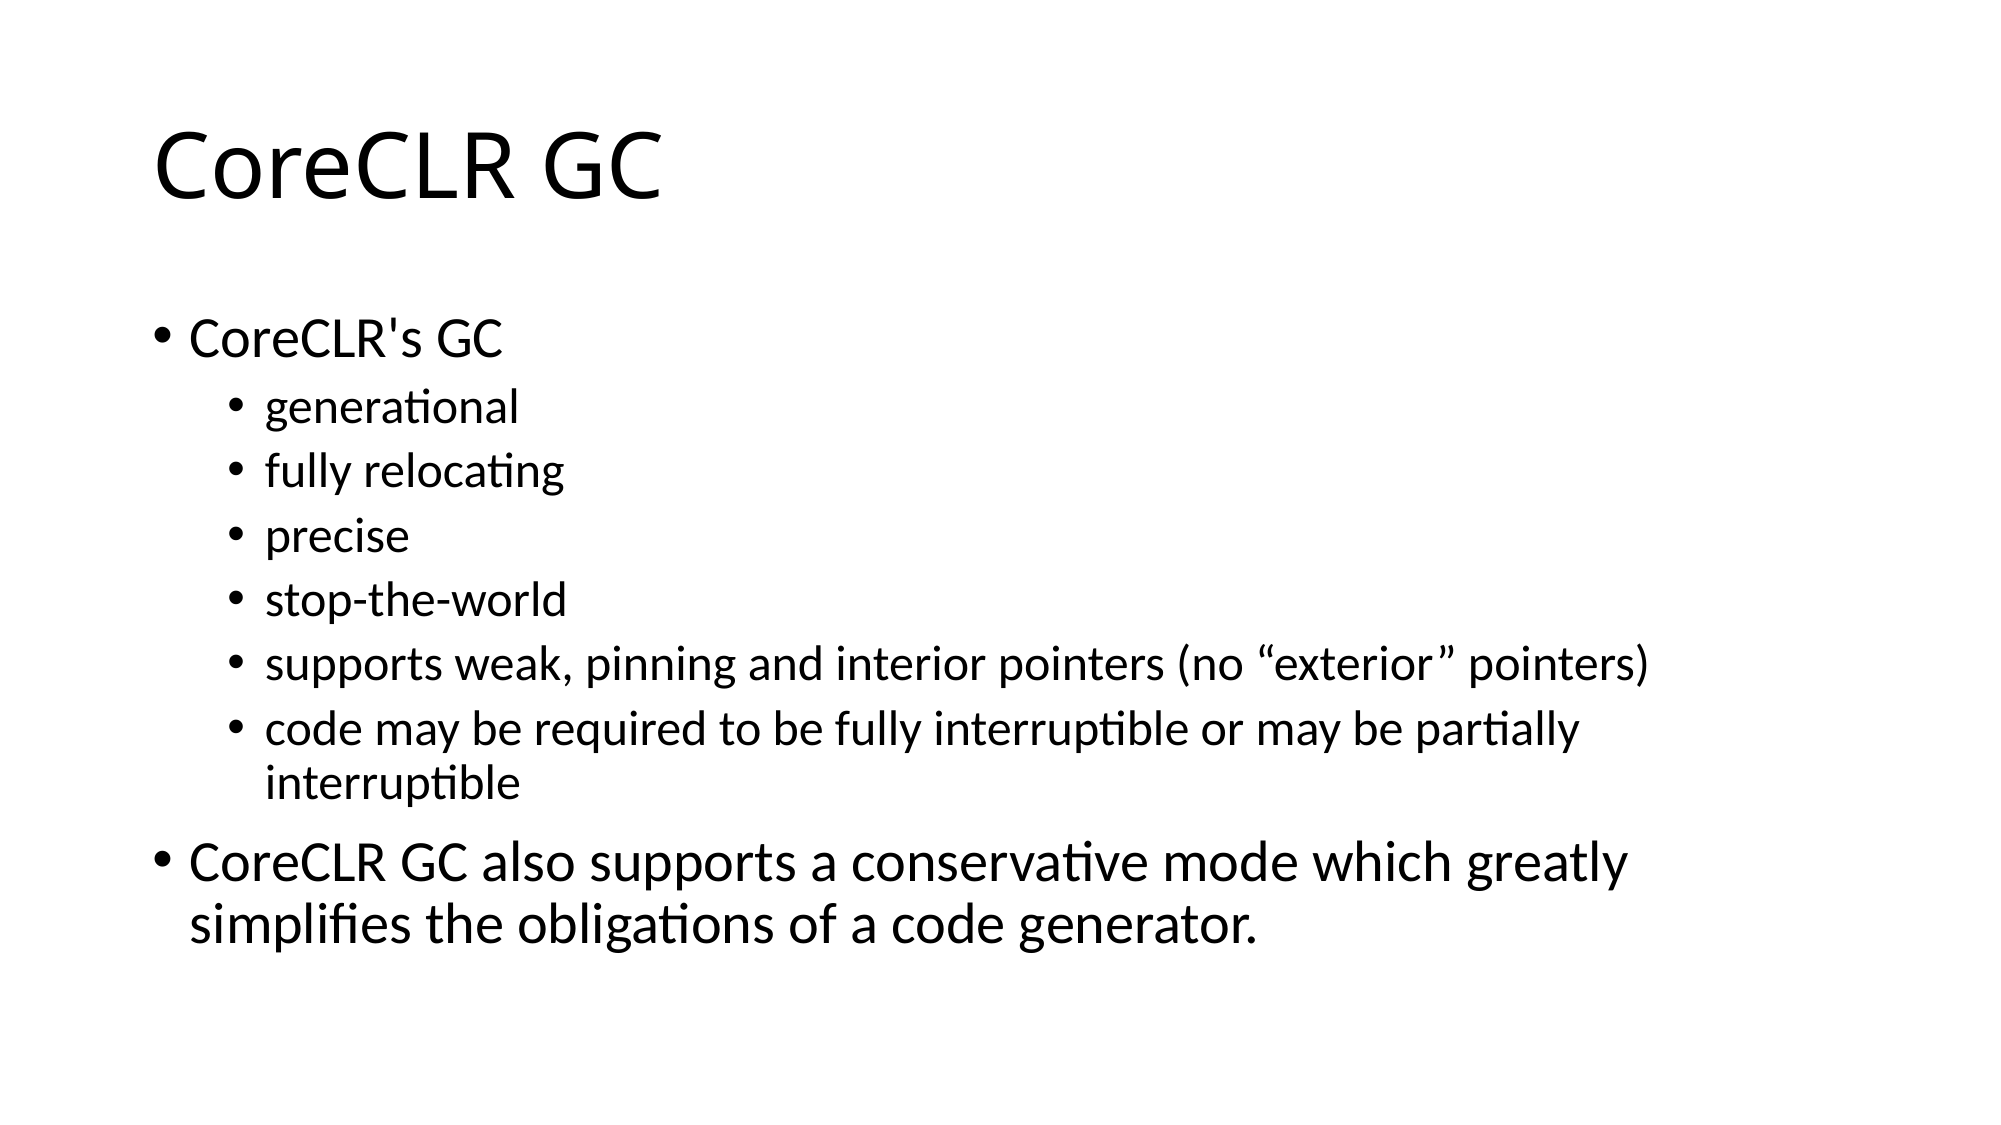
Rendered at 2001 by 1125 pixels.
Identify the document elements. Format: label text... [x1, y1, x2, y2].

list CoreCLR's GC generational fully relocating precise stop-the-world supports weak, pinning and interior pointers (no “exterior” pointers) code may be required to be fully interruptible or may be partially interruptible CoreCLR GC also supports a conservative mode which greatly simplifies the obligations of a code generator. [137, 299, 1863, 1014]
title CoreCLR GC [137, 59, 1863, 278]
